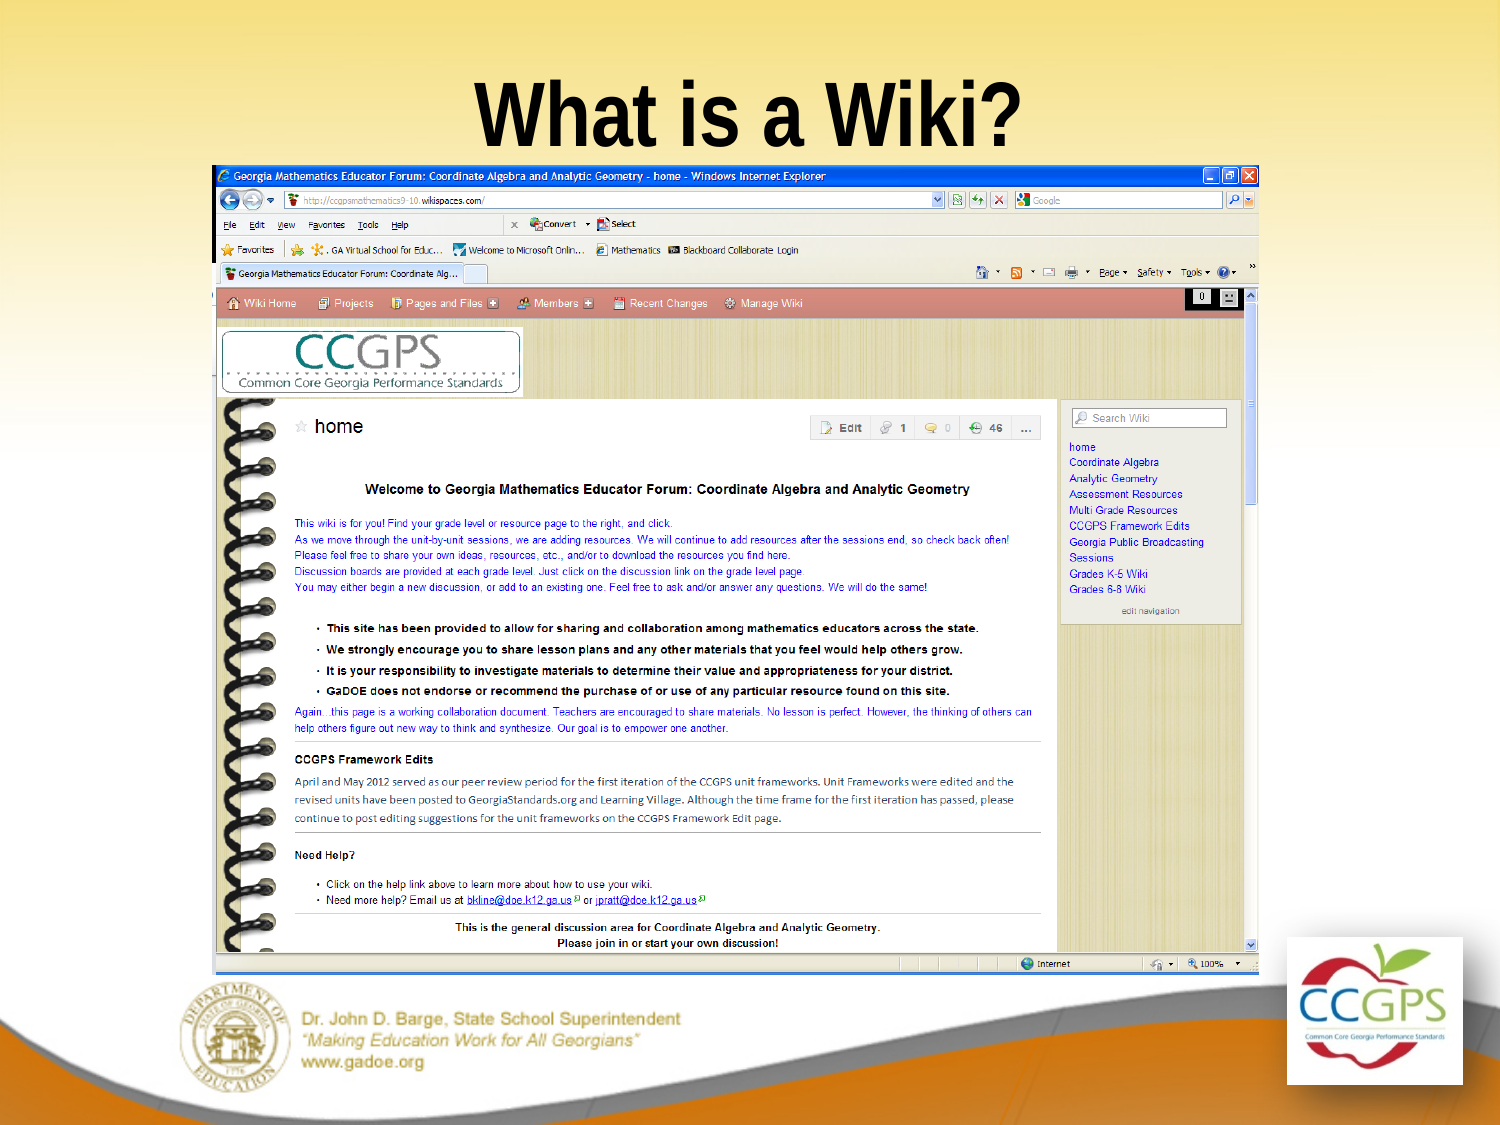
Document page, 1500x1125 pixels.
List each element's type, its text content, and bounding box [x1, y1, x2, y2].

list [212, 164, 1259, 976]
title What is a Wiki? [74, 44, 1426, 176]
picture [0, 0, 1500, 1125]
